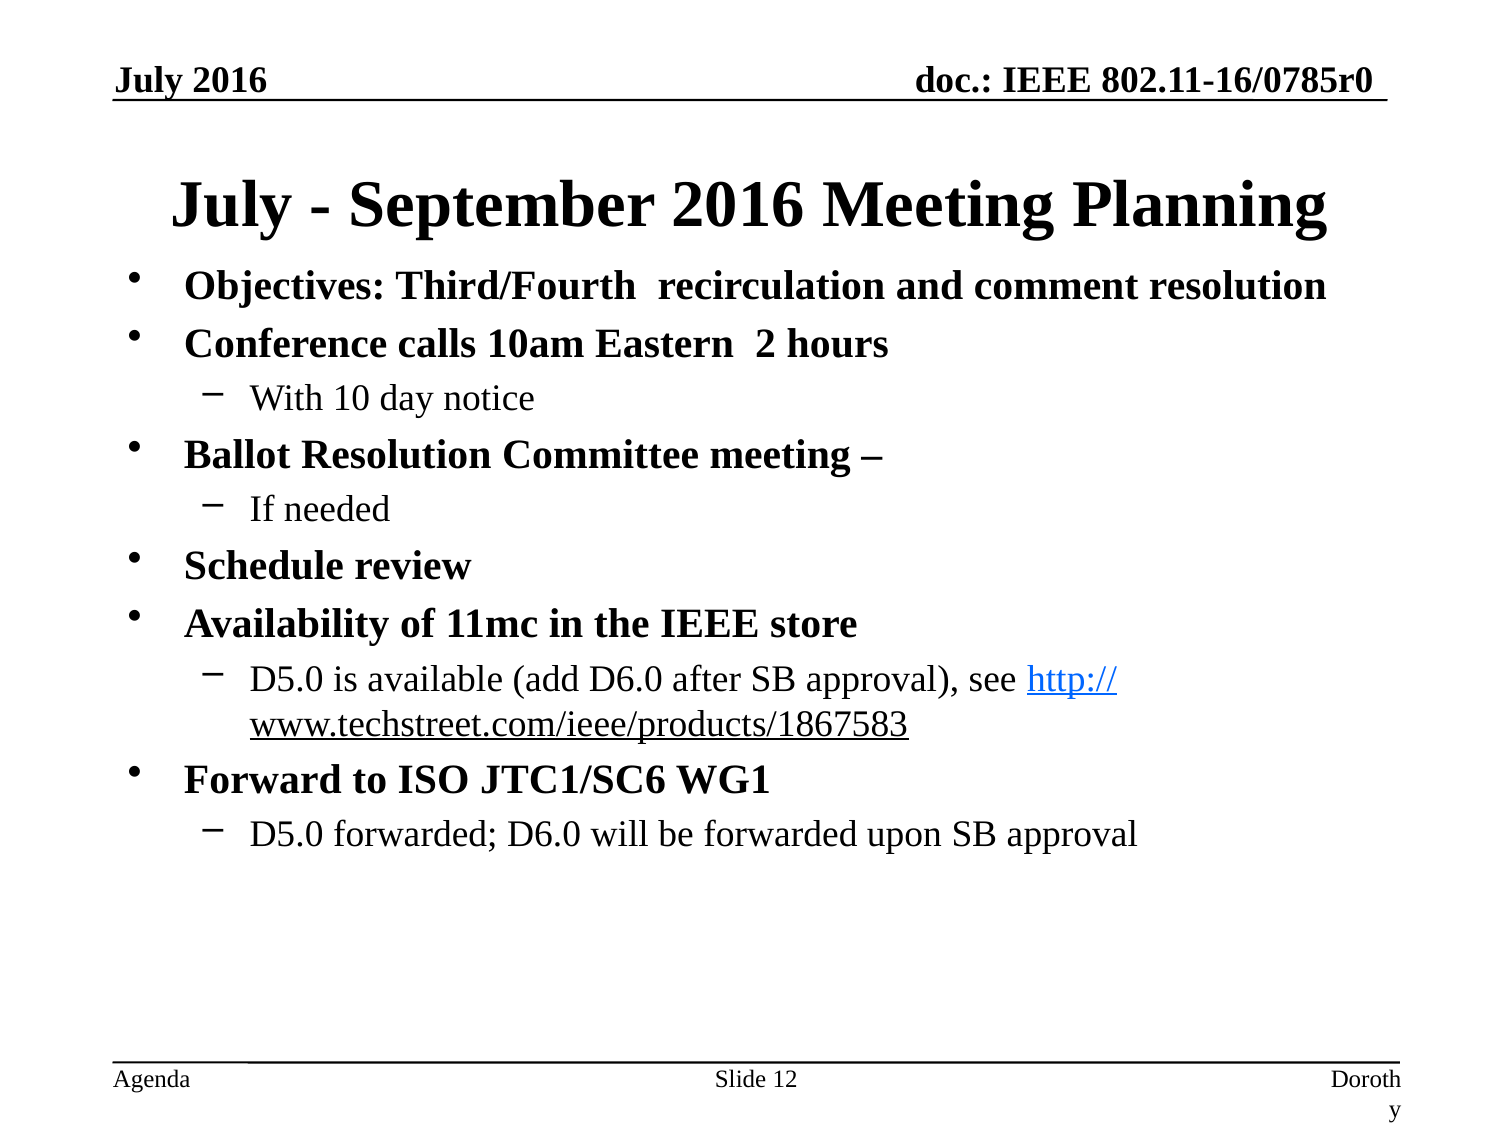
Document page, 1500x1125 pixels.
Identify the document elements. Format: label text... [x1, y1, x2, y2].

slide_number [114, 54, 425, 100]
footer Dorothy Stanley, HP Enterprise [1325, 1062, 1402, 1093]
slide_number Slide 12 [712, 1063, 800, 1093]
list Objectives: Third/Fourth recirculation and comment resolution Conference calls 10am Eastern 2 hours With 10 day notice Ballot Resolution Committee meeting – If needed Schedule review Availability of 11mc in the IEEE store D5.0 is available (add D6.0 after SB approval), see http://www.techstreet.com/ieee/products/1867583 Forward to ISO JTC1/SC6 WG1 D5.0 forwarded; D6.0 will be forwarded upon SB approval [112, 249, 1388, 1063]
title July - September 2016 Meeting Planning [112, 112, 1388, 249]
